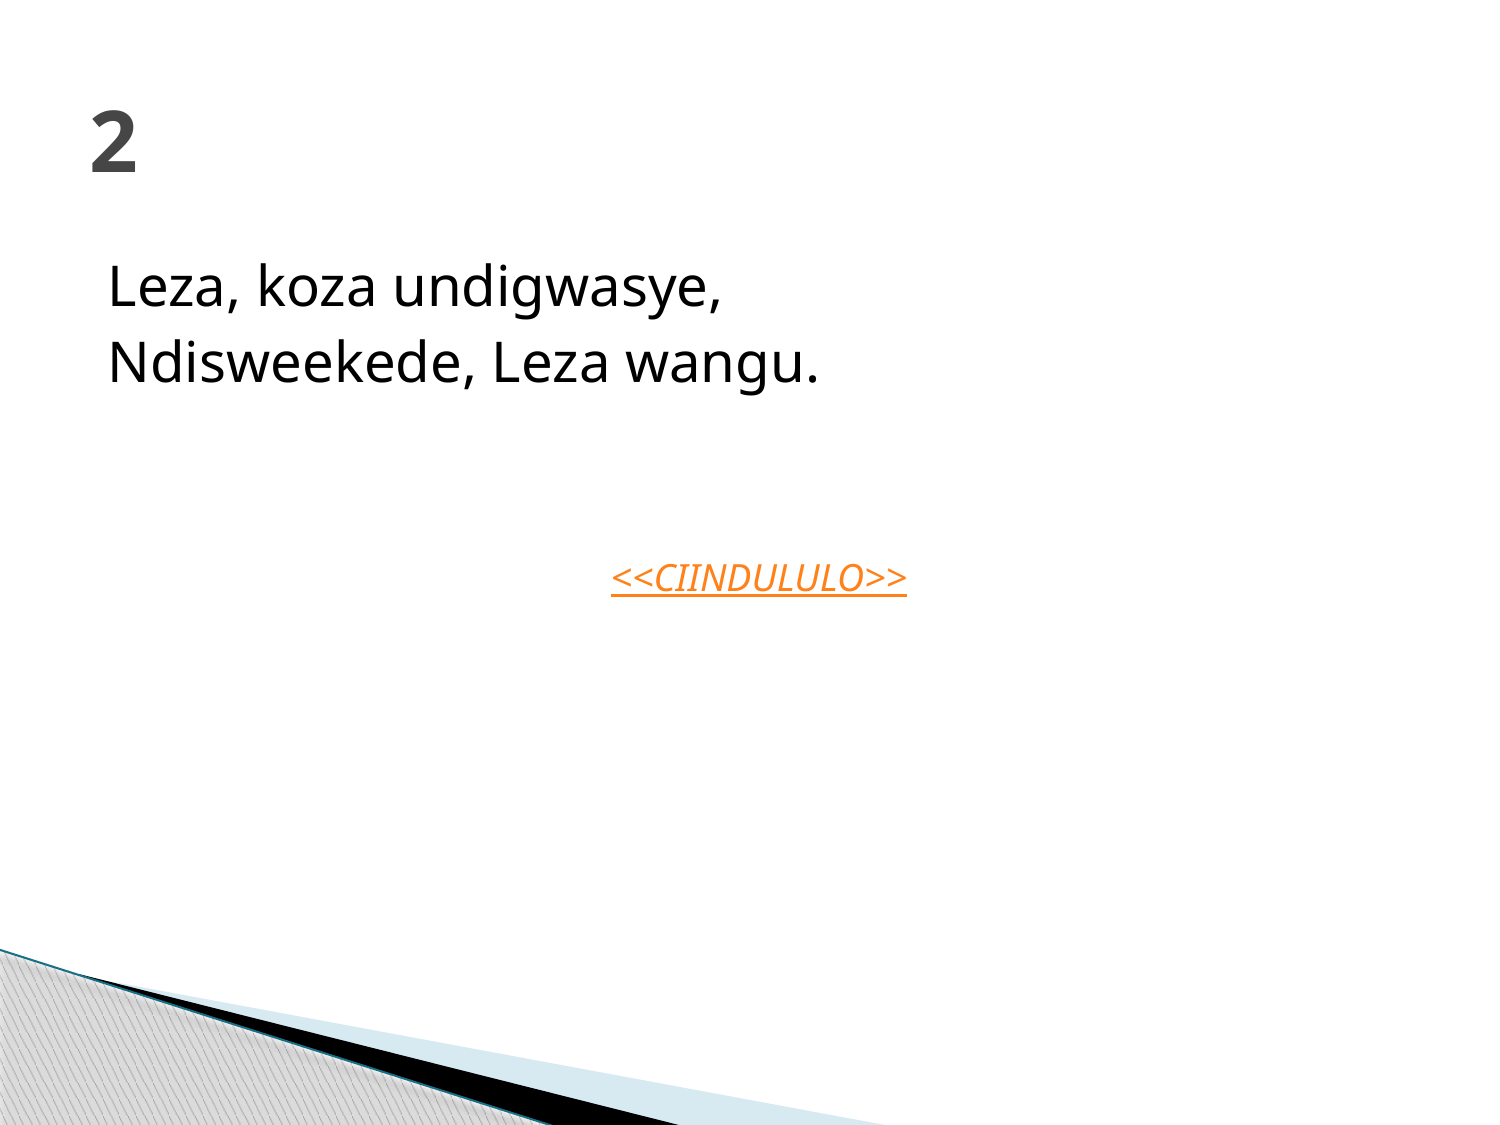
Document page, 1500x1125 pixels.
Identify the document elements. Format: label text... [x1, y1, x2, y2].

title 2 [75, 45, 1425, 233]
list Leza, koza undigwasye, Ndisweekede, Leza wangu. <<CIINDULULO>> [75, 243, 1425, 986]
